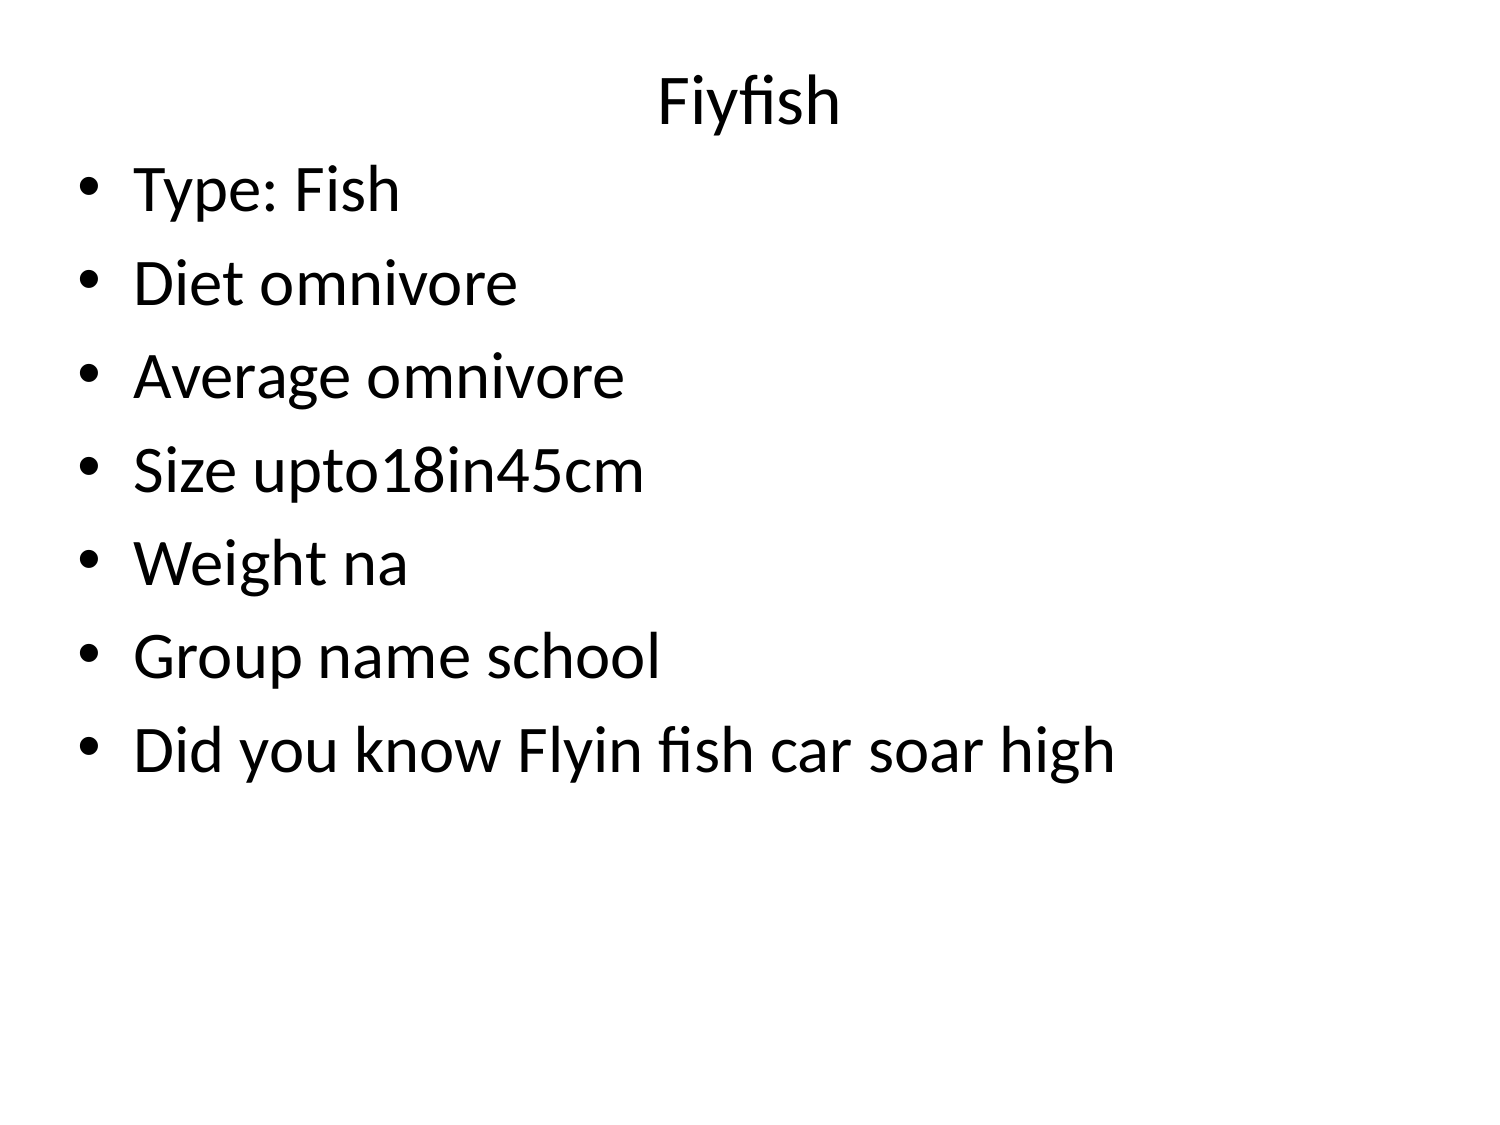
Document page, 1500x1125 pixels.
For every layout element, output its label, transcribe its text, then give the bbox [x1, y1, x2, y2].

title Fiyfish [75, 45, 1425, 233]
list Type: Fish Diet omnivore Average omnivore Size upto18in45cm Weight na Group name school Did you know Flyin fish car soar high [62, 137, 1413, 880]
